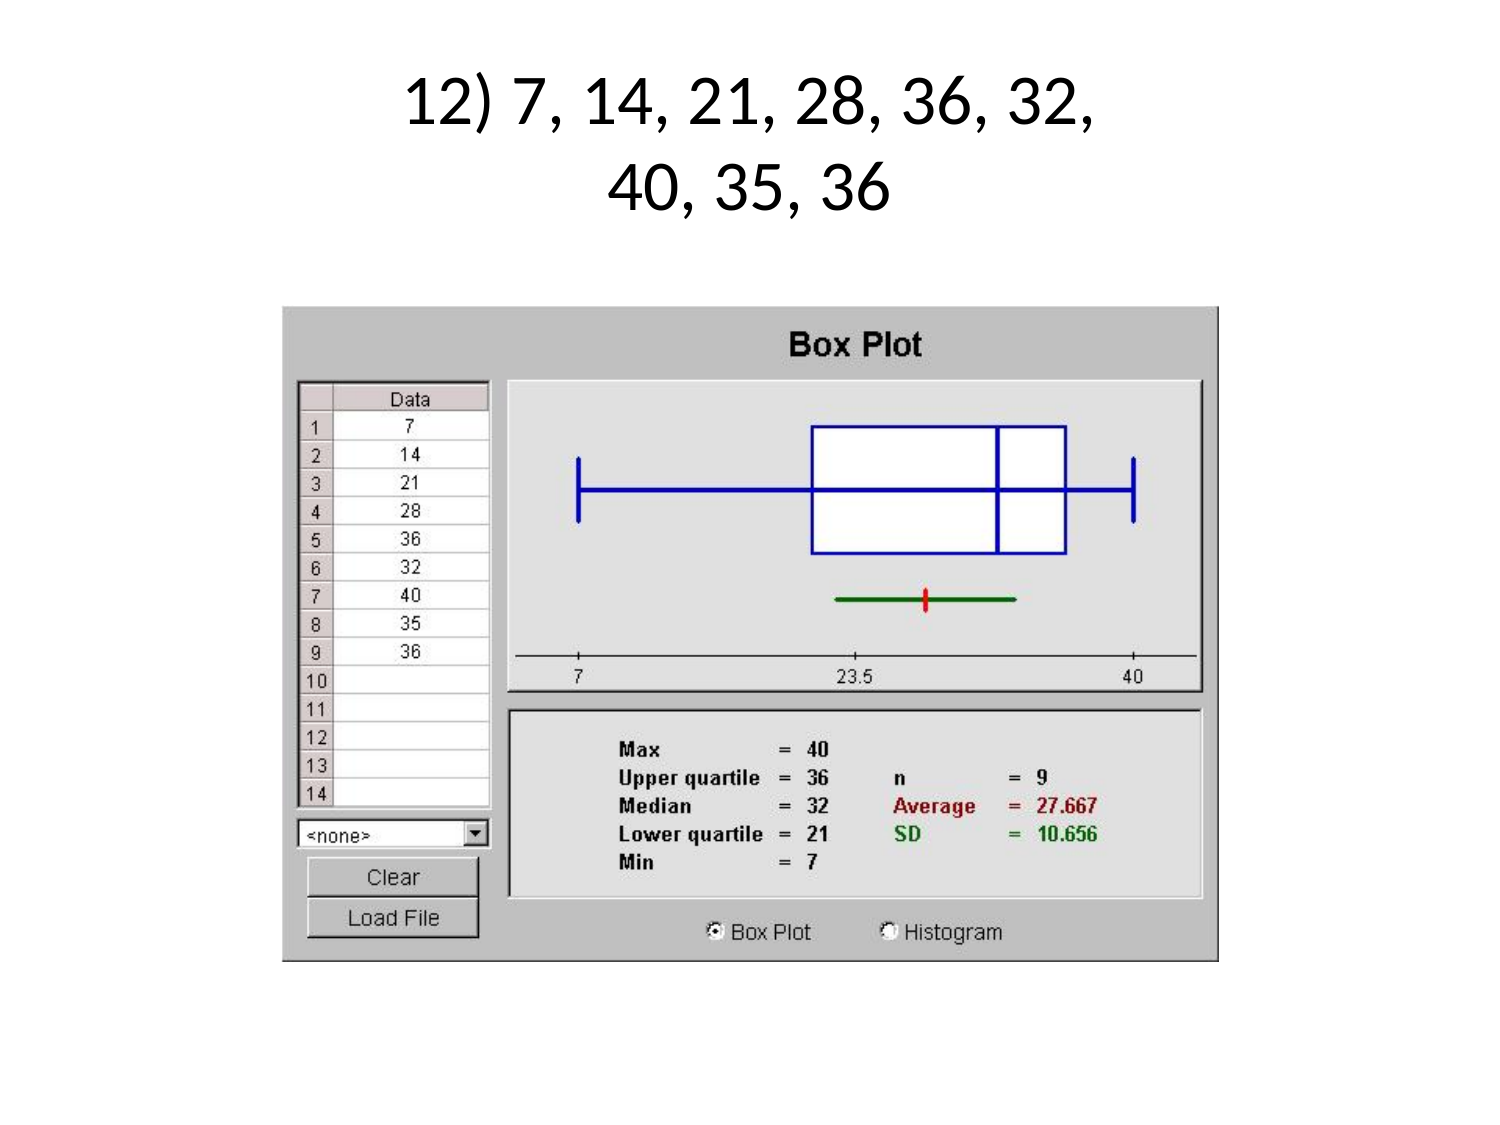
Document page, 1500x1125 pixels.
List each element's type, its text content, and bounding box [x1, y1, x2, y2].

title 12) 7, 14, 21, 28, 36, 32, 40, 35, 36 [75, 45, 1425, 233]
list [281, 305, 1219, 963]
